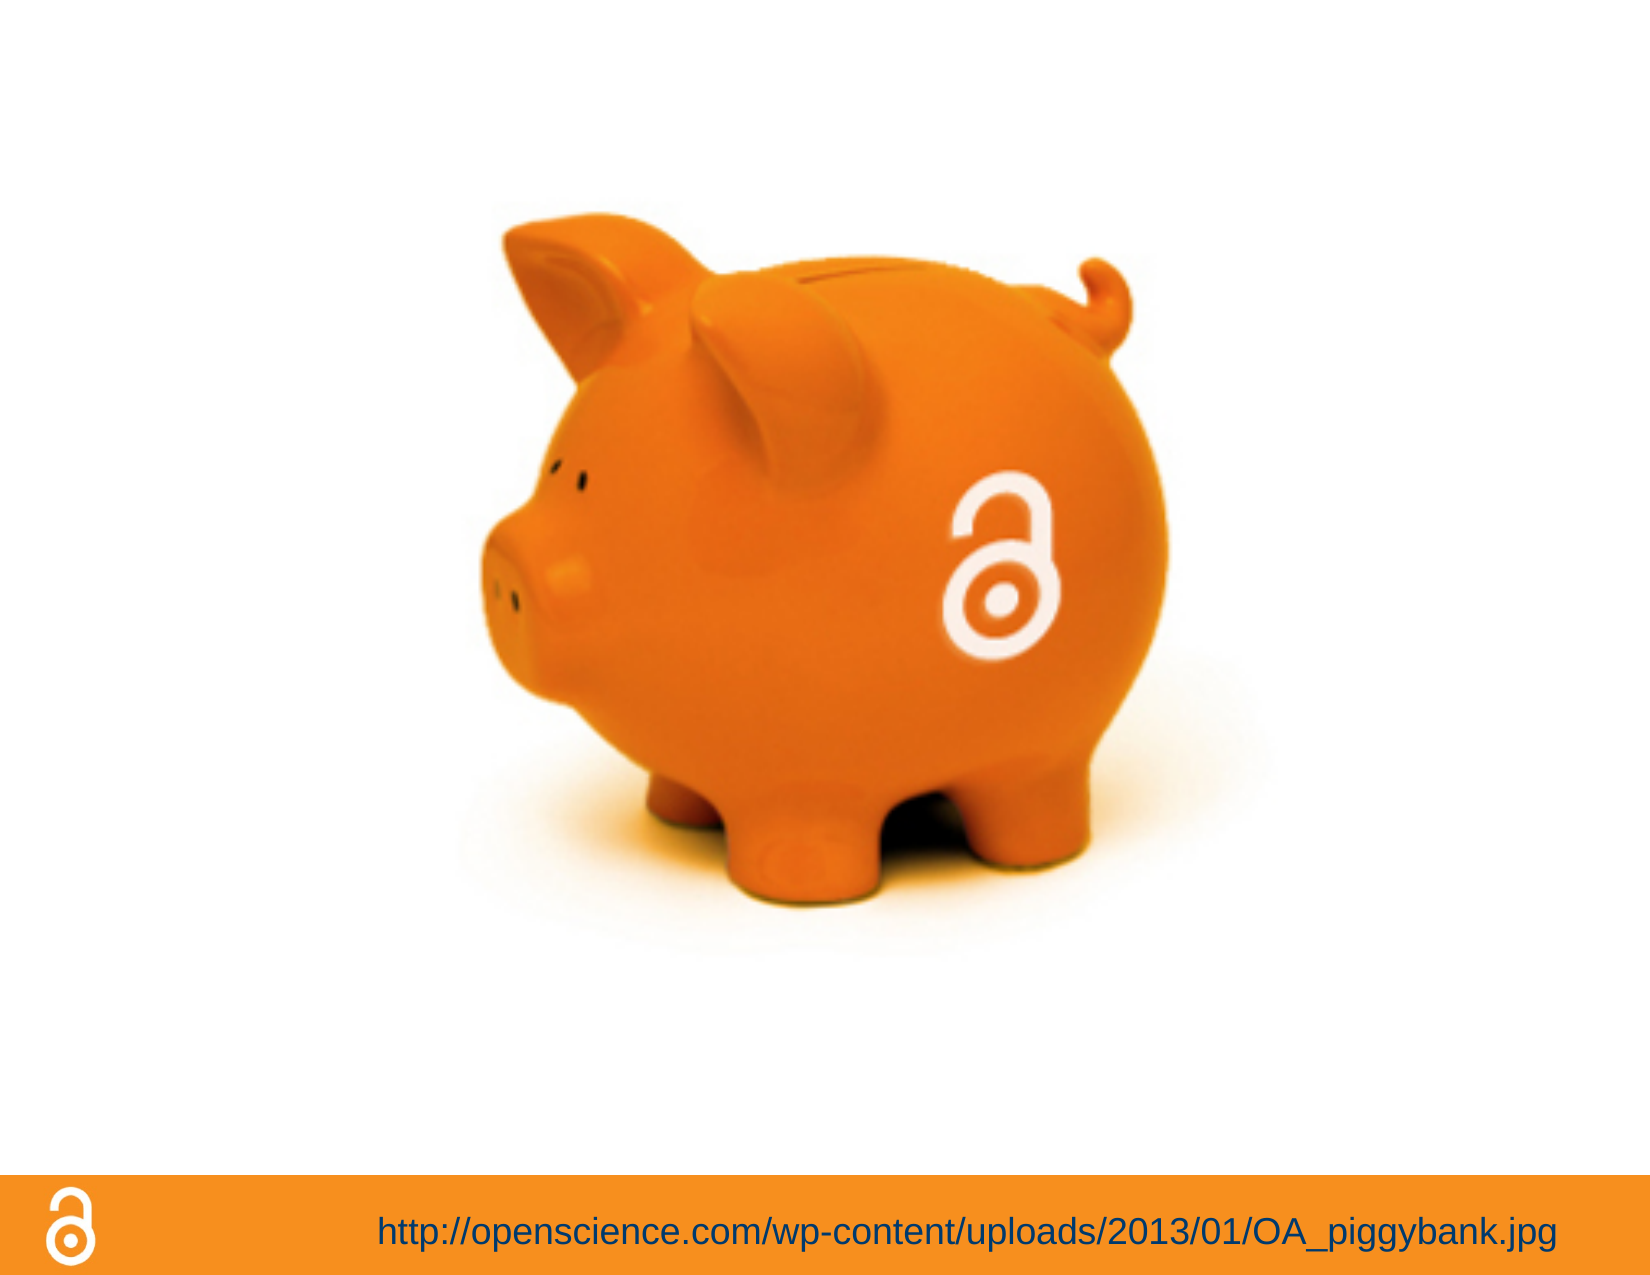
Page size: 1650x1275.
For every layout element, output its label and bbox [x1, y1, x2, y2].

picture [0, 1175, 1650, 1275]
picture [339, 187, 1310, 1034]
